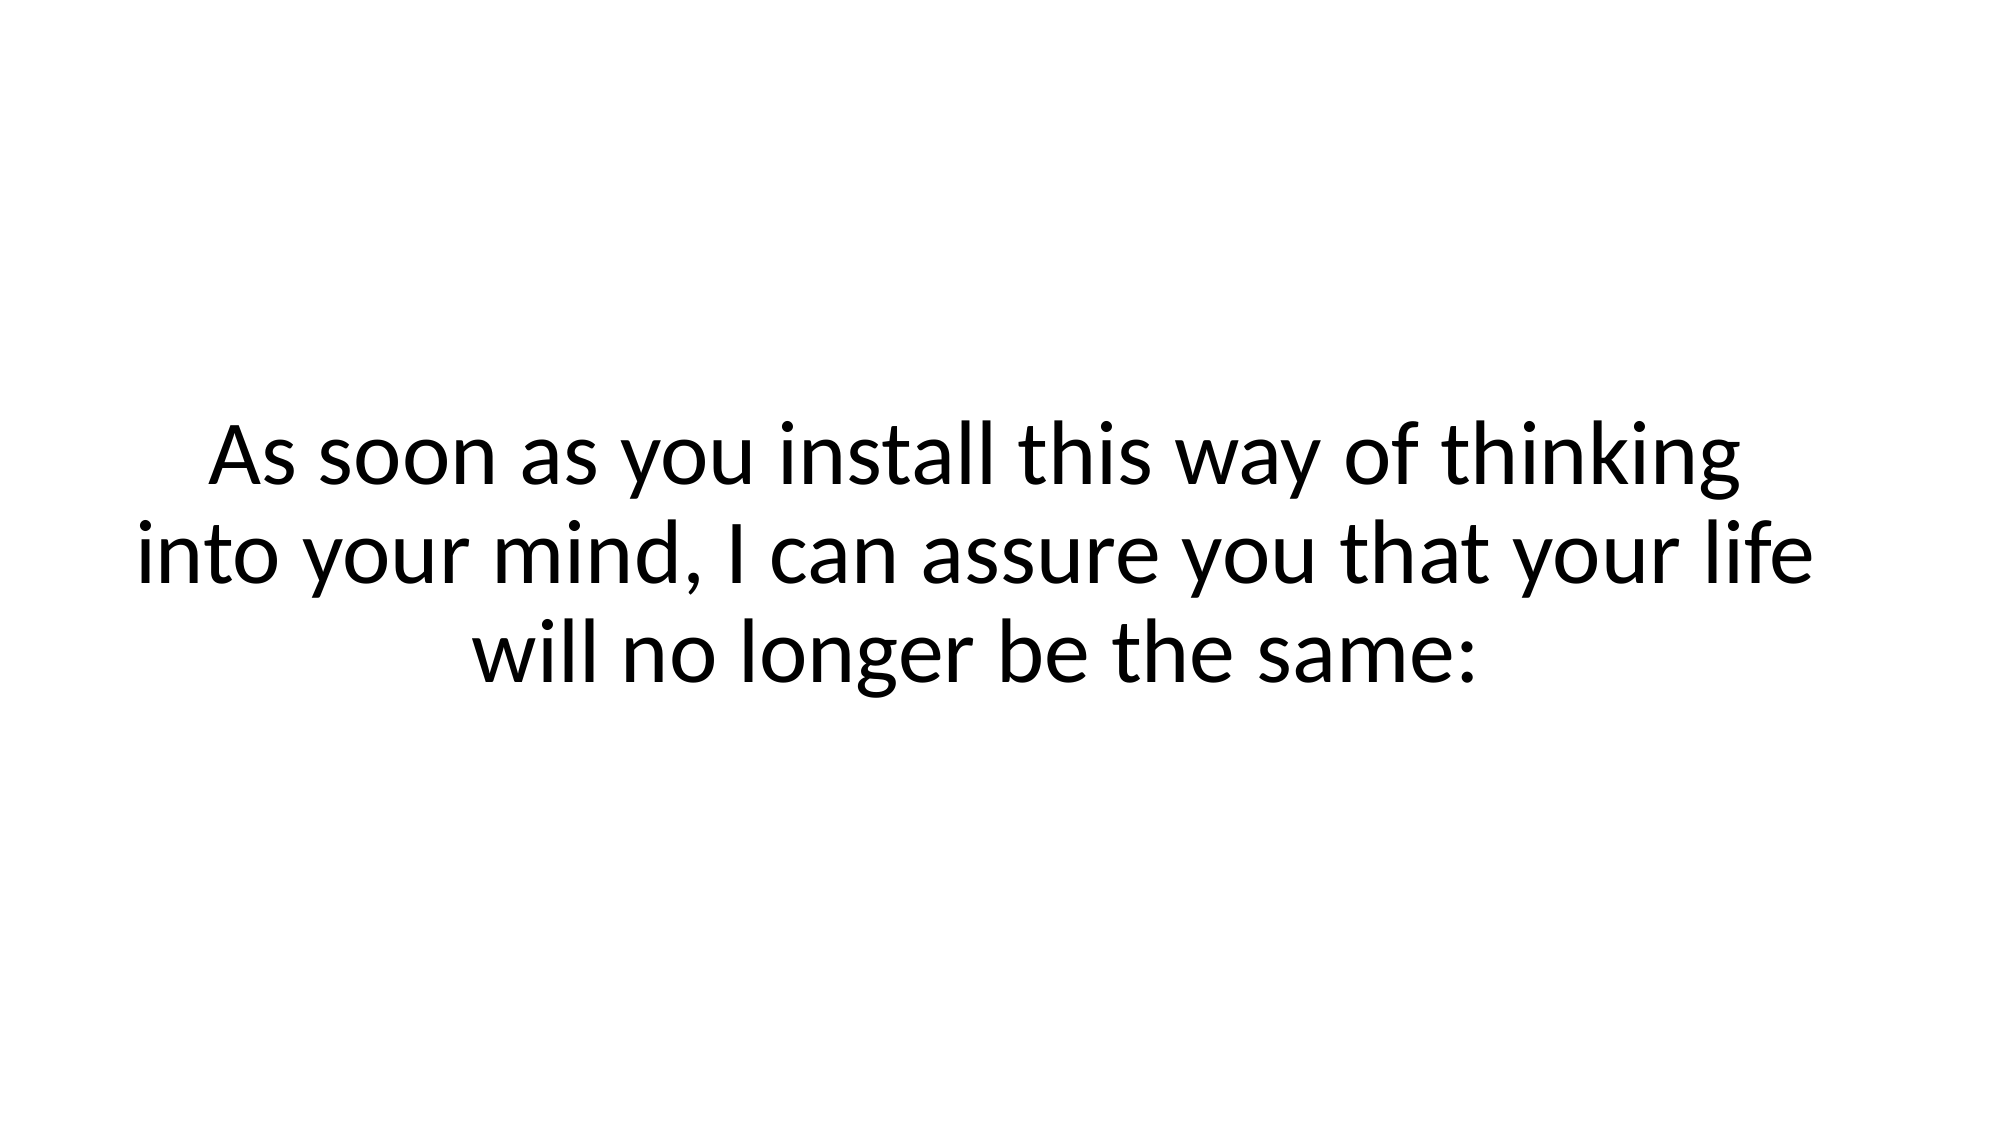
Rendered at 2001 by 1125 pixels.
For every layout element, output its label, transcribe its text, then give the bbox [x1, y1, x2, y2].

list As soon as you install this way of thinking into your mind, I can assure you that your life will no longer be the same: [114, 397, 1839, 804]
